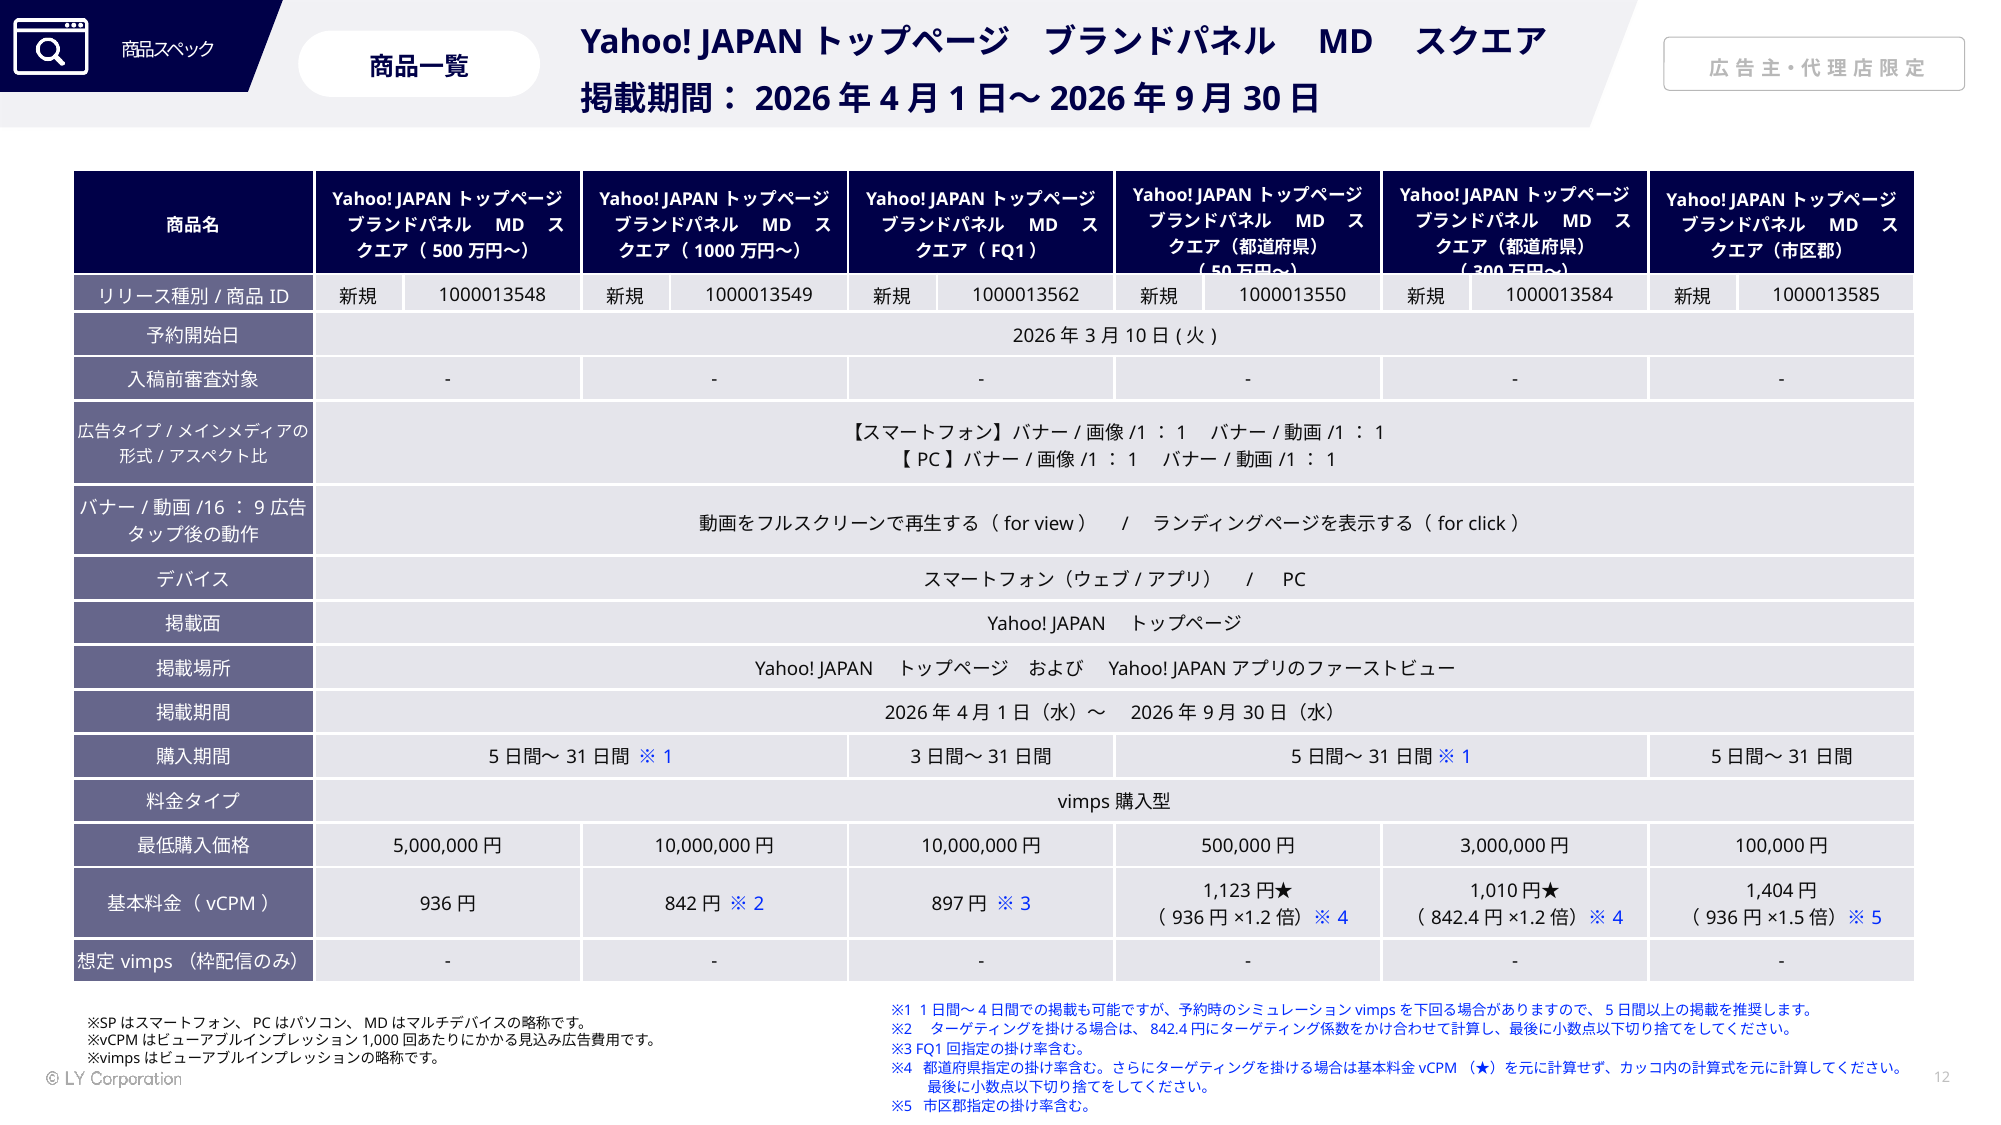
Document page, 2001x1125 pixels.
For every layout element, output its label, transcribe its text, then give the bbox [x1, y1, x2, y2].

table_cell 予約開始日 [74, 313, 313, 355]
table_header Yahoo! JAPANトップページ ブランドパネル MD スクエア（都道府県） （300万円～） [1383, 171, 1647, 273]
table_cell - [1383, 357, 1647, 399]
table_cell 2026年4月1日（水）～ 2026年9月30日（水） [316, 691, 1914, 732]
table_cell 掲載面 [74, 602, 313, 643]
table_cell - [583, 940, 847, 981]
table_cell 料金タイプ [74, 780, 313, 821]
table_cell 最低購入価格 [74, 824, 313, 866]
table_header Yahoo! JAPANトップページ ブランドパネル MD スクエア（1000万円～） [583, 171, 847, 273]
table_cell - [1116, 940, 1380, 981]
table_cell 1,010円★ （842.4円×1.2倍）※4 [1383, 868, 1647, 937]
table_cell 842円 ※2 [583, 868, 847, 937]
text_box 商品一覧 [297, 29, 542, 98]
table_cell - [1650, 940, 1914, 981]
table_cell 5日間～31日間 [1650, 735, 1914, 777]
table_header Yahoo! JAPANトップページ ブランドパネル MD スクエア（市区郡） [1650, 171, 1914, 273]
table_cell - [316, 357, 580, 399]
table_cell - [583, 357, 847, 399]
table_cell スマートフォン（ウェブ/アプリ） / PC [316, 557, 1914, 599]
table_cell 3,000,000円 [1383, 824, 1647, 866]
table_cell 1000013562 [938, 275, 1113, 310]
table_cell - [1116, 357, 1380, 399]
table_cell Yahoo! JAPAN トップページ および Yahoo! JAPANアプリのファーストビュー [316, 646, 1914, 688]
table_cell 1000013548 [405, 275, 580, 310]
text_box ※1 1日間～4日間での掲載も可能ですが、予約時のシミュレーションvimpsを下回る場合がありますので、5日間以上の掲載を推奨します。 ※2 ターゲティングを掛ける場合は、842.4円にターゲティング係数をかけ合わせて計算し、最後に小数点以下切り捨てをしてください。 ※3 FQ1回指定の掛け率含む。 ※4 都道府県指定の掛け率含む。さらにターゲティングを掛ける場合は基本料金vCPM（★）を元に計算せず、カッコ内の計算式を元に計算してください。 最後に小数点以下切り捨てをしてください。 ※5 市区郡指定の掛け率含む。 [891, 991, 1909, 1122]
table_cell 新規 [1383, 275, 1469, 310]
table_cell 2026年3月10日(火) [316, 313, 1914, 355]
table_cell 5,000,000円 [316, 824, 580, 866]
table_cell 5日間～31日間 ※1 [316, 735, 847, 777]
table_cell 購入期間 [74, 735, 313, 777]
table_cell - [1650, 357, 1914, 399]
text_box 商品スペック [97, 13, 240, 81]
table_cell 10,000,000円 [849, 824, 1113, 866]
list Yahoo! JAPANトップページ ブランドパネル MD スクエア 掲載期間：2026年4月1日～2026年9月30日 [580, 23, 1568, 119]
table_cell 【スマートフォン】バナー/画像/1：1 バナー/動画/1：1 【PC】バナー/画像/1：1 バナー/動画/1：1 [316, 402, 1914, 483]
picture [46, 1071, 181, 1088]
table_cell 1,123円★ （936円×1.2倍）※4 [1116, 868, 1380, 937]
table_cell 掲載場所 [74, 646, 313, 688]
table_cell 1,404円 （936円×1.5倍）※5 [1650, 868, 1914, 937]
table_cell 5日間～31日間 ※1 [1116, 735, 1647, 777]
picture [9, 5, 92, 87]
table_cell 新規 [316, 275, 402, 310]
table_cell 掲載期間 [74, 691, 313, 732]
table_header Yahoo! JAPANトップページ ブランドパネル MD スクエア（FQ1） [849, 171, 1113, 273]
table_cell 基本料金（vCPM） [74, 868, 313, 937]
table_cell 500,000円 [1116, 824, 1380, 866]
table_header Yahoo! JAPANトップページ ブランドパネル MD スクエア（500万円～） [316, 171, 580, 273]
table_cell 動画をフルスクリーンで再生する（for view） / ランディングページを表示する（for click） [316, 486, 1914, 554]
table_header 商品名 [74, 171, 313, 273]
table_cell - [849, 940, 1113, 981]
table_cell 1000013585 [1739, 275, 1913, 310]
table_cell 100,000円 [1650, 824, 1914, 866]
table_header Yahoo! JAPANトップページ ブランドパネル MD スクエア（都道府県） （50万円～） [1116, 171, 1380, 273]
table_cell 新規 [1650, 275, 1736, 310]
table_cell 広告タイプ/メインメディアの 形式/アスペクト比 [74, 402, 313, 483]
table_cell - [849, 357, 1113, 399]
text_box ※SPはスマートフォン、PCはパソコン、MDはマルチデバイスの略称です。 ※vCPMはビューアブルインプレッション1,000回あたりにかかる見込み広告費用です。 ※vimpsはビューアブルインプレッションの略称です。 [72, 1006, 891, 1074]
table_cell 1000013584 [1472, 275, 1647, 310]
table_cell 10,000,000円 [583, 824, 847, 866]
table_cell 新規 [583, 275, 669, 310]
table_cell 1000013550 [1205, 275, 1380, 310]
table_cell 1000013549 [671, 275, 847, 310]
table_cell バナー/動画/16：9広告 タップ後の動作 [74, 486, 313, 554]
table_cell 897円 ※3 [849, 868, 1113, 937]
table_cell 入稿前審査対象 [74, 357, 313, 399]
table_cell 新規 [849, 275, 936, 310]
table_cell vimps購入型 [316, 780, 1914, 821]
table_cell 想定vimps（枠配信のみ） [74, 940, 313, 981]
table_cell デバイス [74, 557, 313, 599]
table_cell 3日間～31日間 [849, 735, 1113, 777]
table_cell - [1383, 940, 1647, 981]
table_cell 新規 [1116, 275, 1202, 310]
table_cell リリース種別/商品ID [74, 275, 313, 310]
table_cell 936円 [316, 868, 580, 937]
table_cell - [316, 940, 580, 981]
table_cell Yahoo! JAPAN トップページ [316, 602, 1914, 643]
